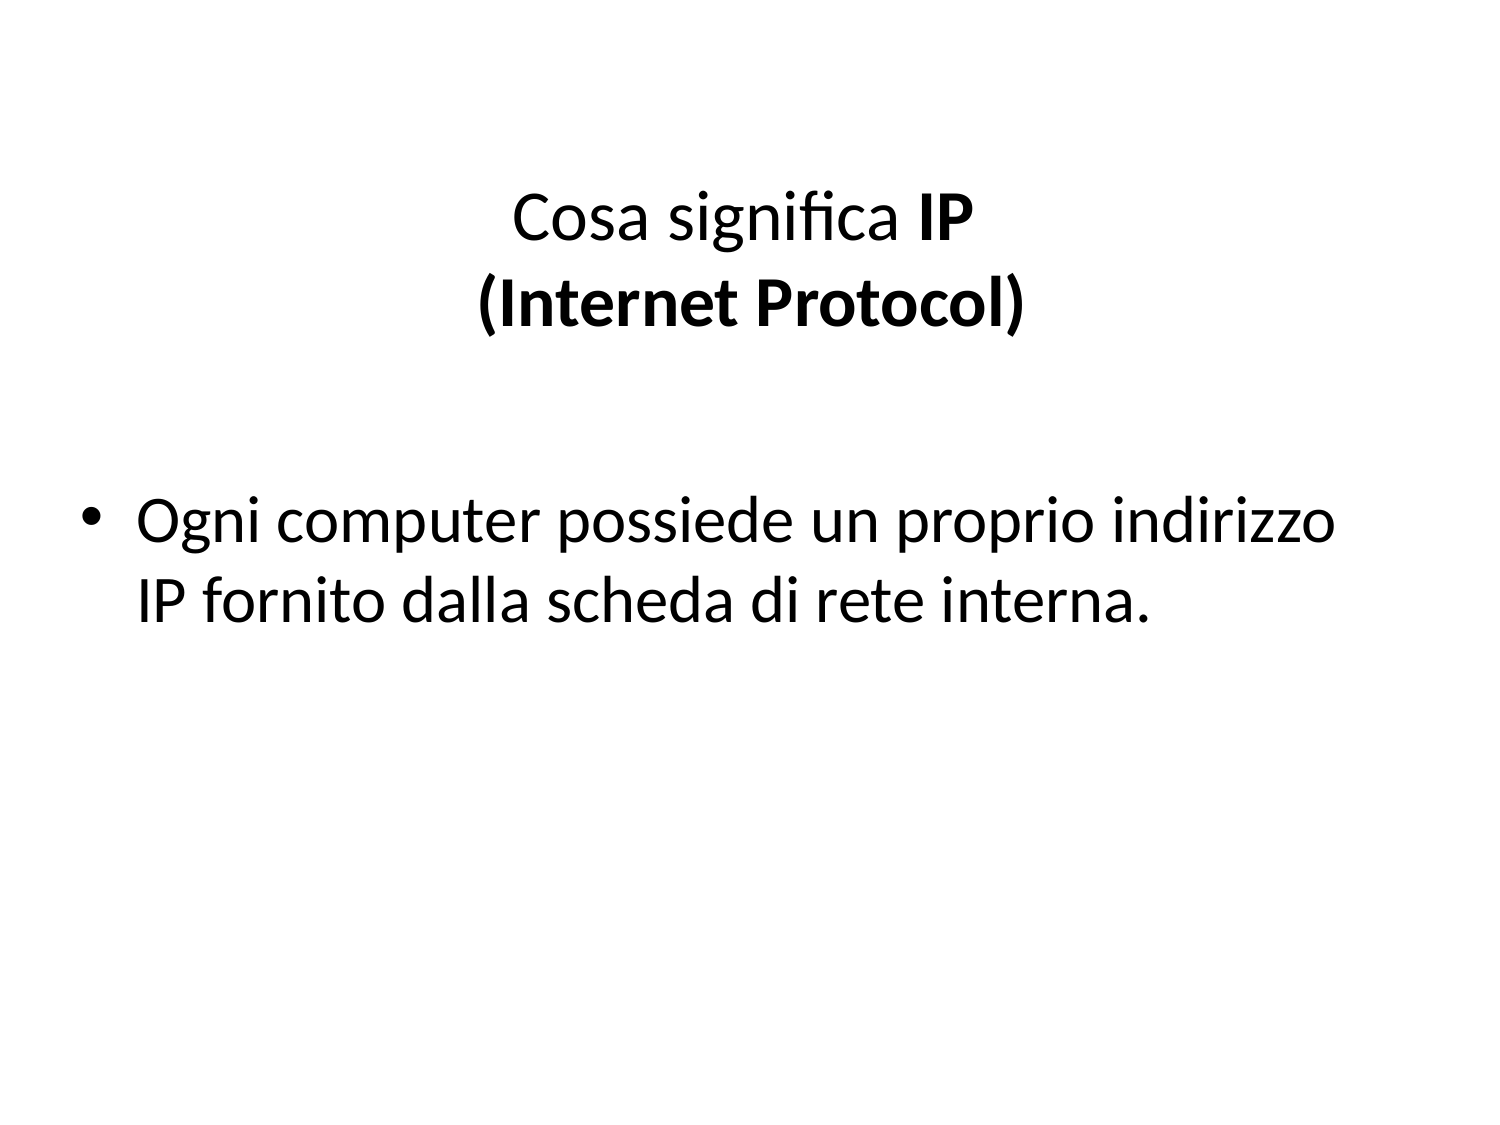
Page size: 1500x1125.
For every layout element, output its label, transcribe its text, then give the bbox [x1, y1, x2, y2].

list Ogni computer possiede un proprio indirizzo IP fornito dalla scheda di rete interna. [64, 467, 1415, 768]
title Cosa significa IP (Internet Protocol) [76, 160, 1427, 349]
